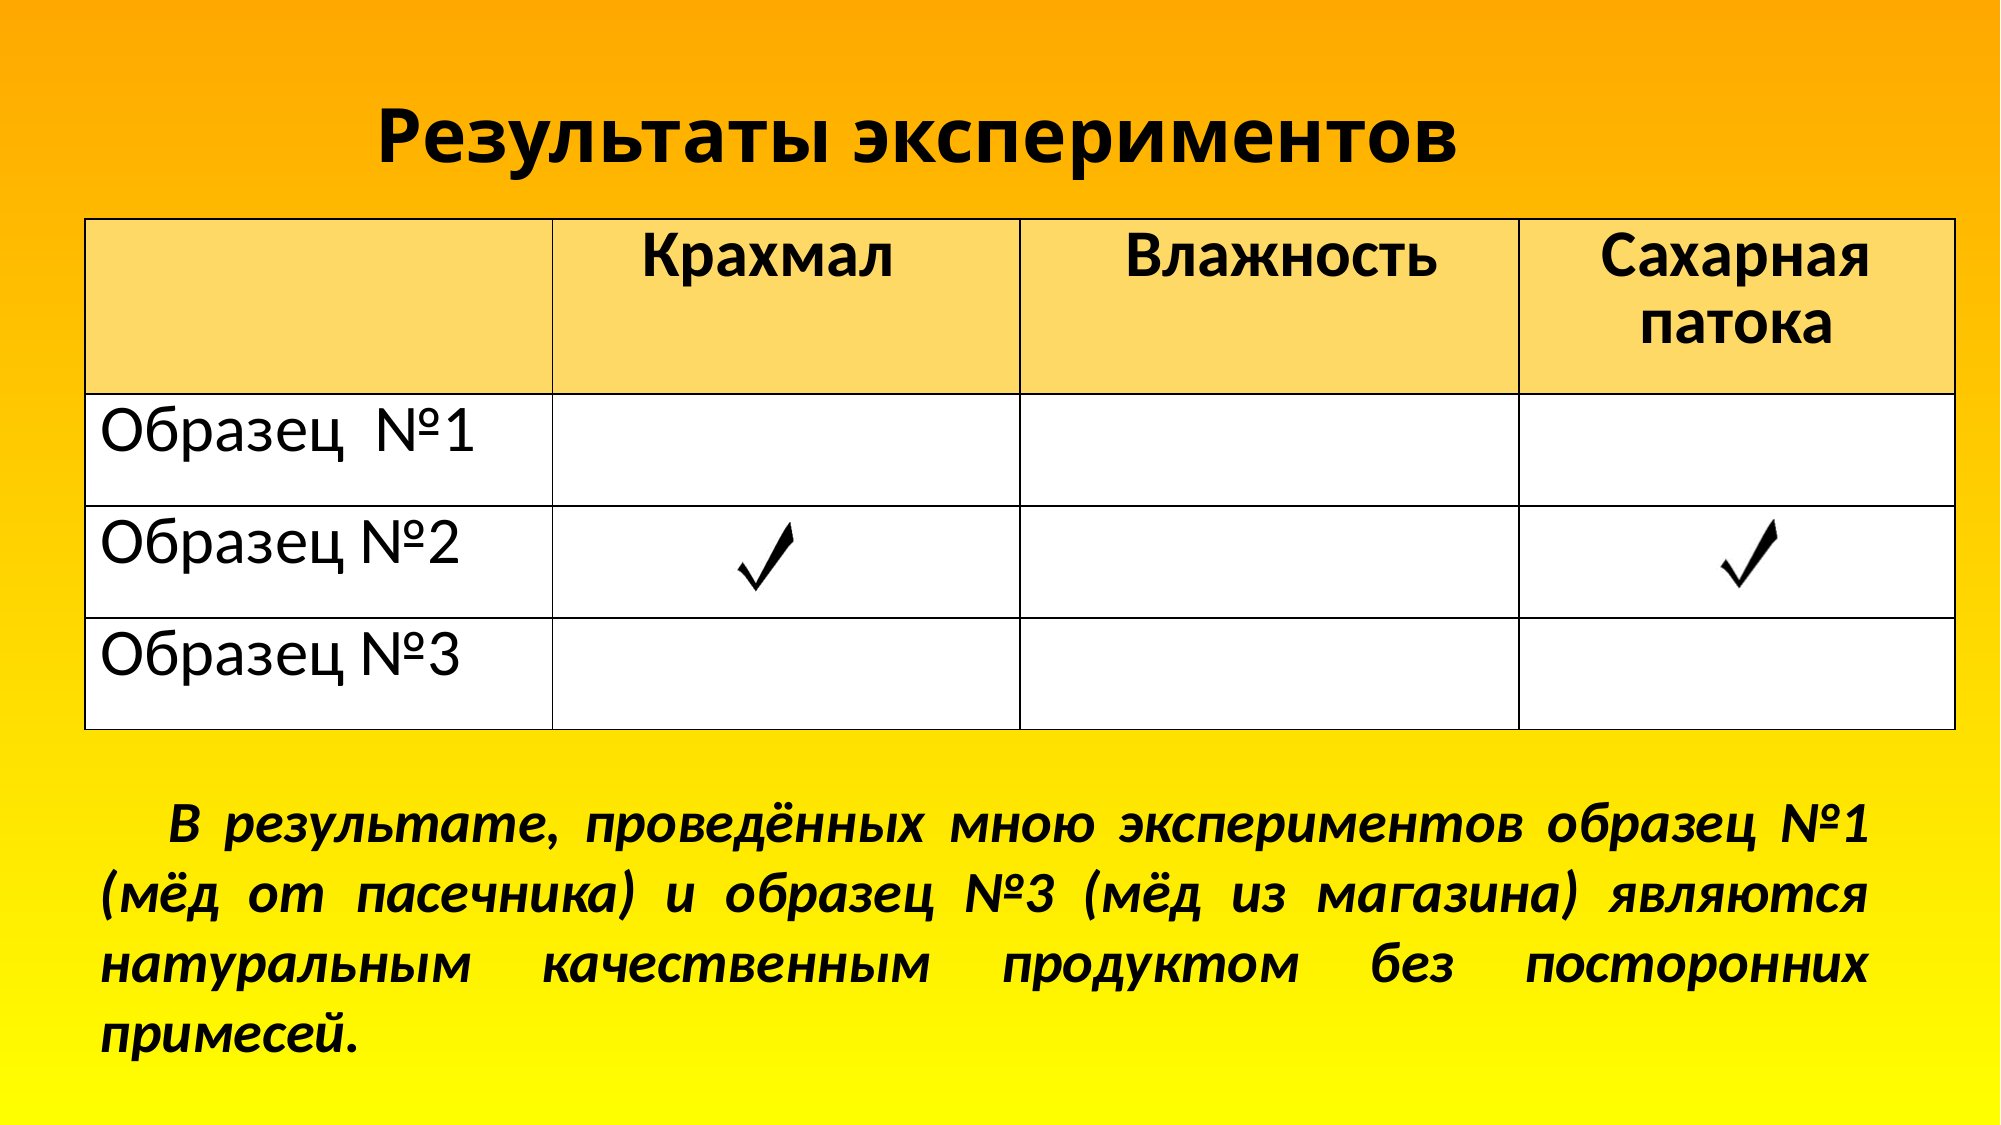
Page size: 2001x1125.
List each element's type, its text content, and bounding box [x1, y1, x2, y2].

table_cell Образец №2 [86, 507, 552, 617]
table_cell [1021, 619, 1518, 729]
table_header Сахарная патока [1520, 220, 1954, 393]
picture [721, 512, 810, 601]
table_cell [553, 395, 1019, 505]
table_cell [553, 507, 1019, 617]
table_cell [1520, 395, 1954, 505]
table_cell Образец №3 [86, 619, 552, 729]
table_header [86, 220, 552, 393]
table_cell [1021, 507, 1518, 617]
table_cell [1520, 507, 1954, 617]
table_header Крахмал [553, 220, 1019, 393]
text_box Результаты экспериментов [85, 0, 1752, 218]
table_cell [1021, 395, 1518, 505]
table_cell [1520, 619, 1954, 729]
table_cell Образец №1 [86, 395, 552, 505]
table_cell [553, 619, 1019, 729]
picture [1705, 509, 1794, 598]
text_box В результате, проведённых мною экспериментов образец №1 (мёд от пасечника) и образец №3 (мёд из магазина) являются натуральным качественным продуктом без посторонних примесей. [85, 776, 1885, 1072]
table_header Влажность [1021, 220, 1518, 393]
